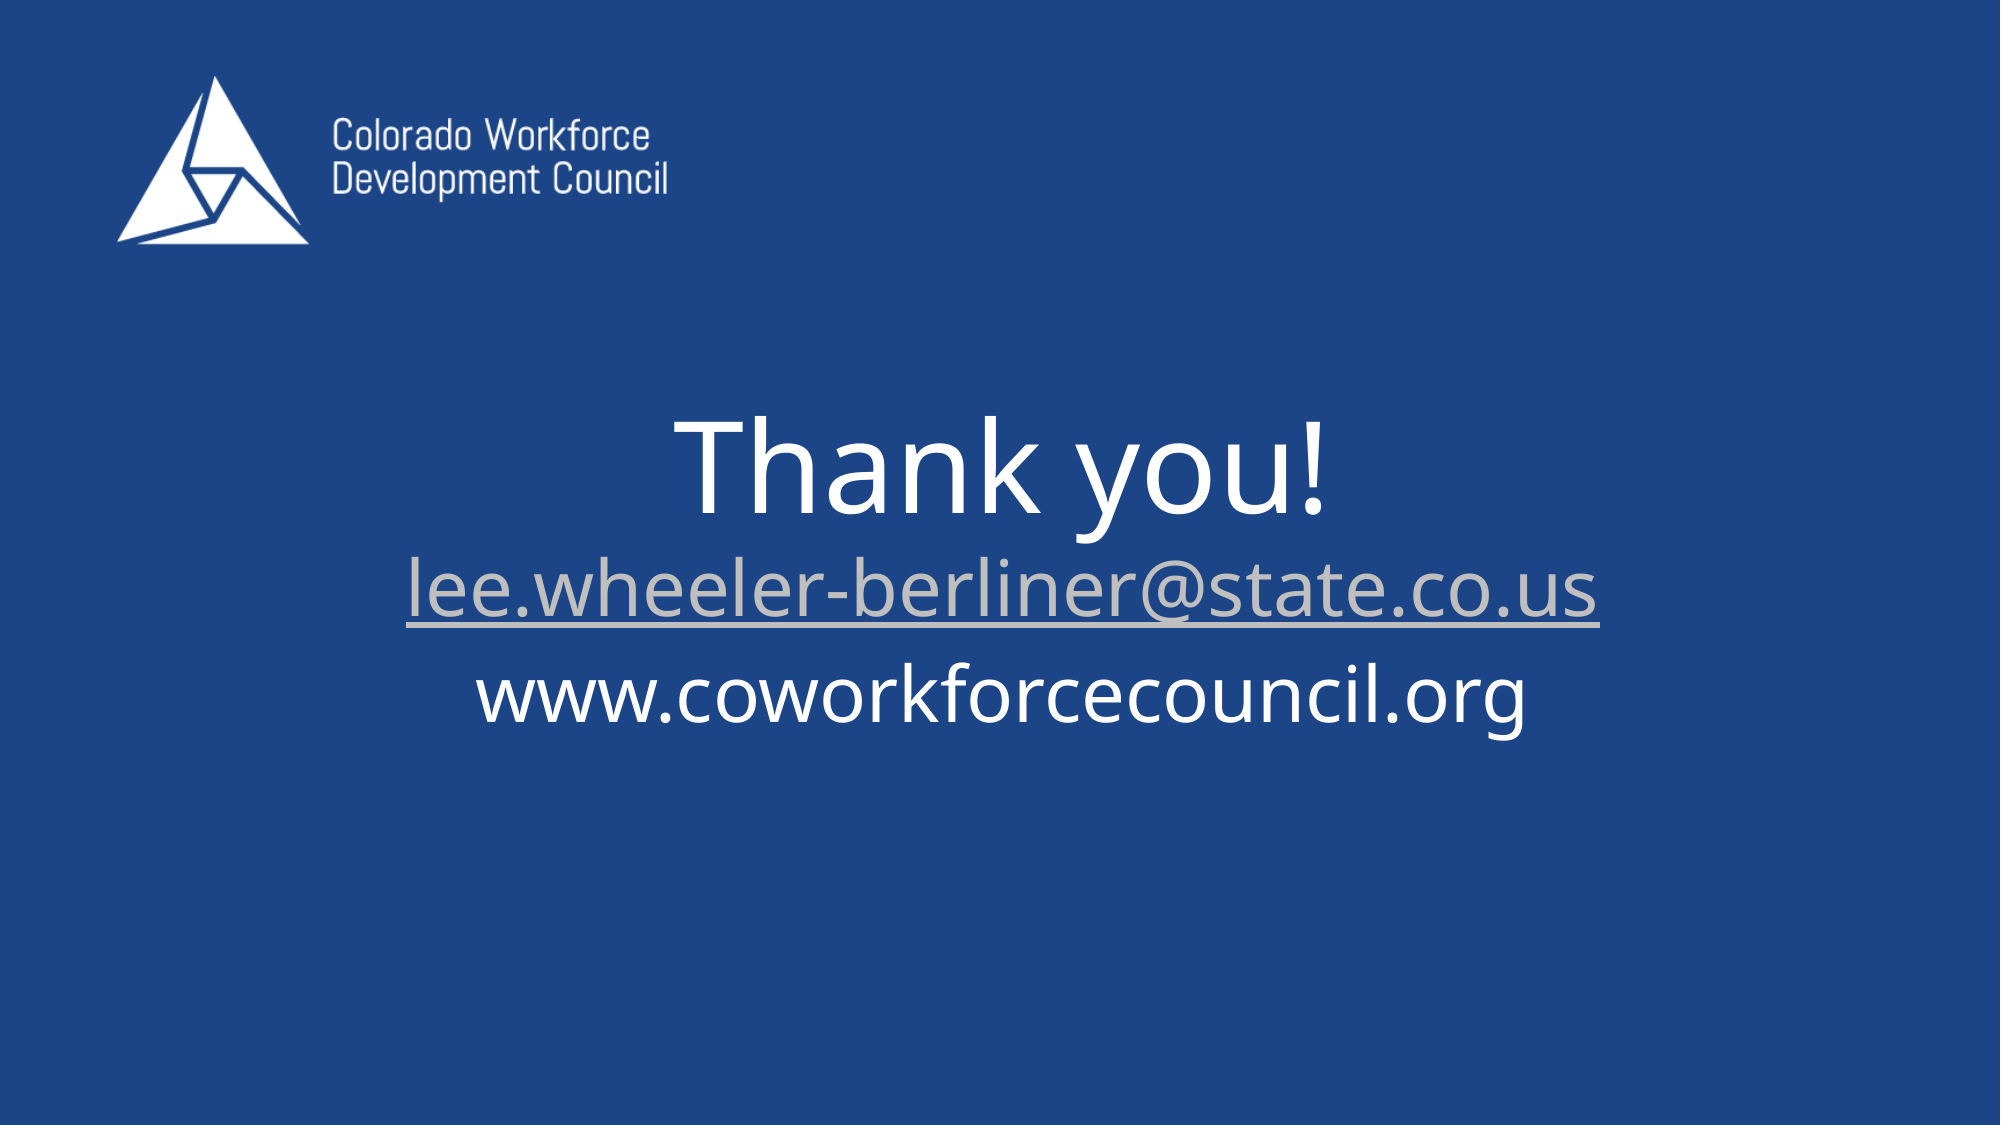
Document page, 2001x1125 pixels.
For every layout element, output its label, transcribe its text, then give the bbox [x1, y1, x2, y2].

picture [117, 75, 667, 245]
title Thank you! lee.wheeler-berliner@state.co.us www.coworkforcecouncil.org [102, 402, 1903, 721]
